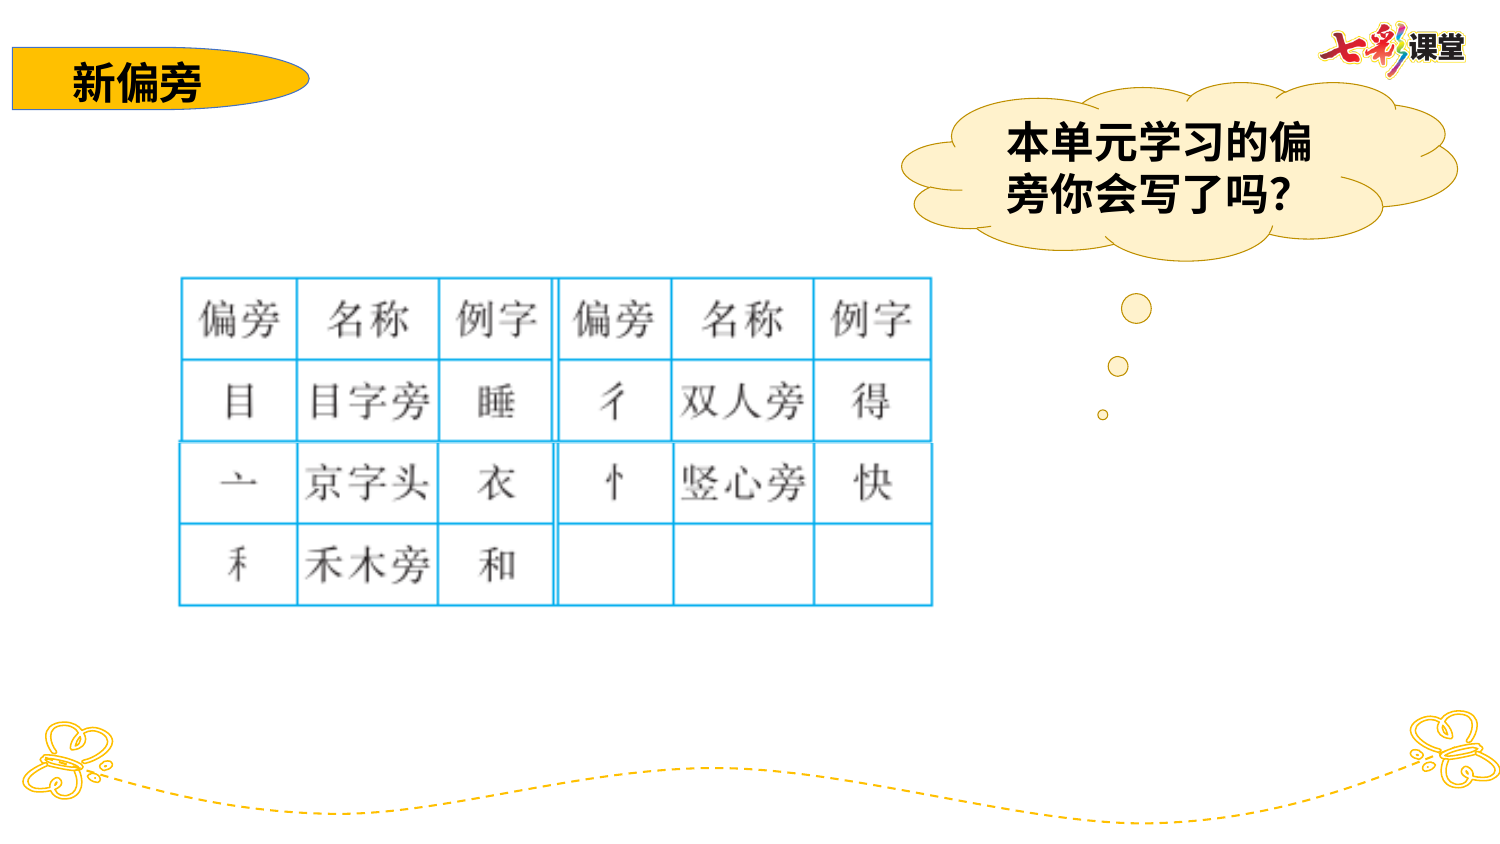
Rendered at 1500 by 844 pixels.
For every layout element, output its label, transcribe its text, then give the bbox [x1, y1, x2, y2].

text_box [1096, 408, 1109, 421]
text_box 本单元学习的偏旁你会写了吗？ [1107, 355, 1130, 378]
picture [161, 266, 953, 614]
picture [1316, 20, 1468, 80]
text_box 本单元学习的偏旁你会写了吗？ [900, 81, 1459, 263]
text_box 本单元学习的偏旁你会写了吗？ [1120, 292, 1153, 325]
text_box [0, 47, 310, 117]
